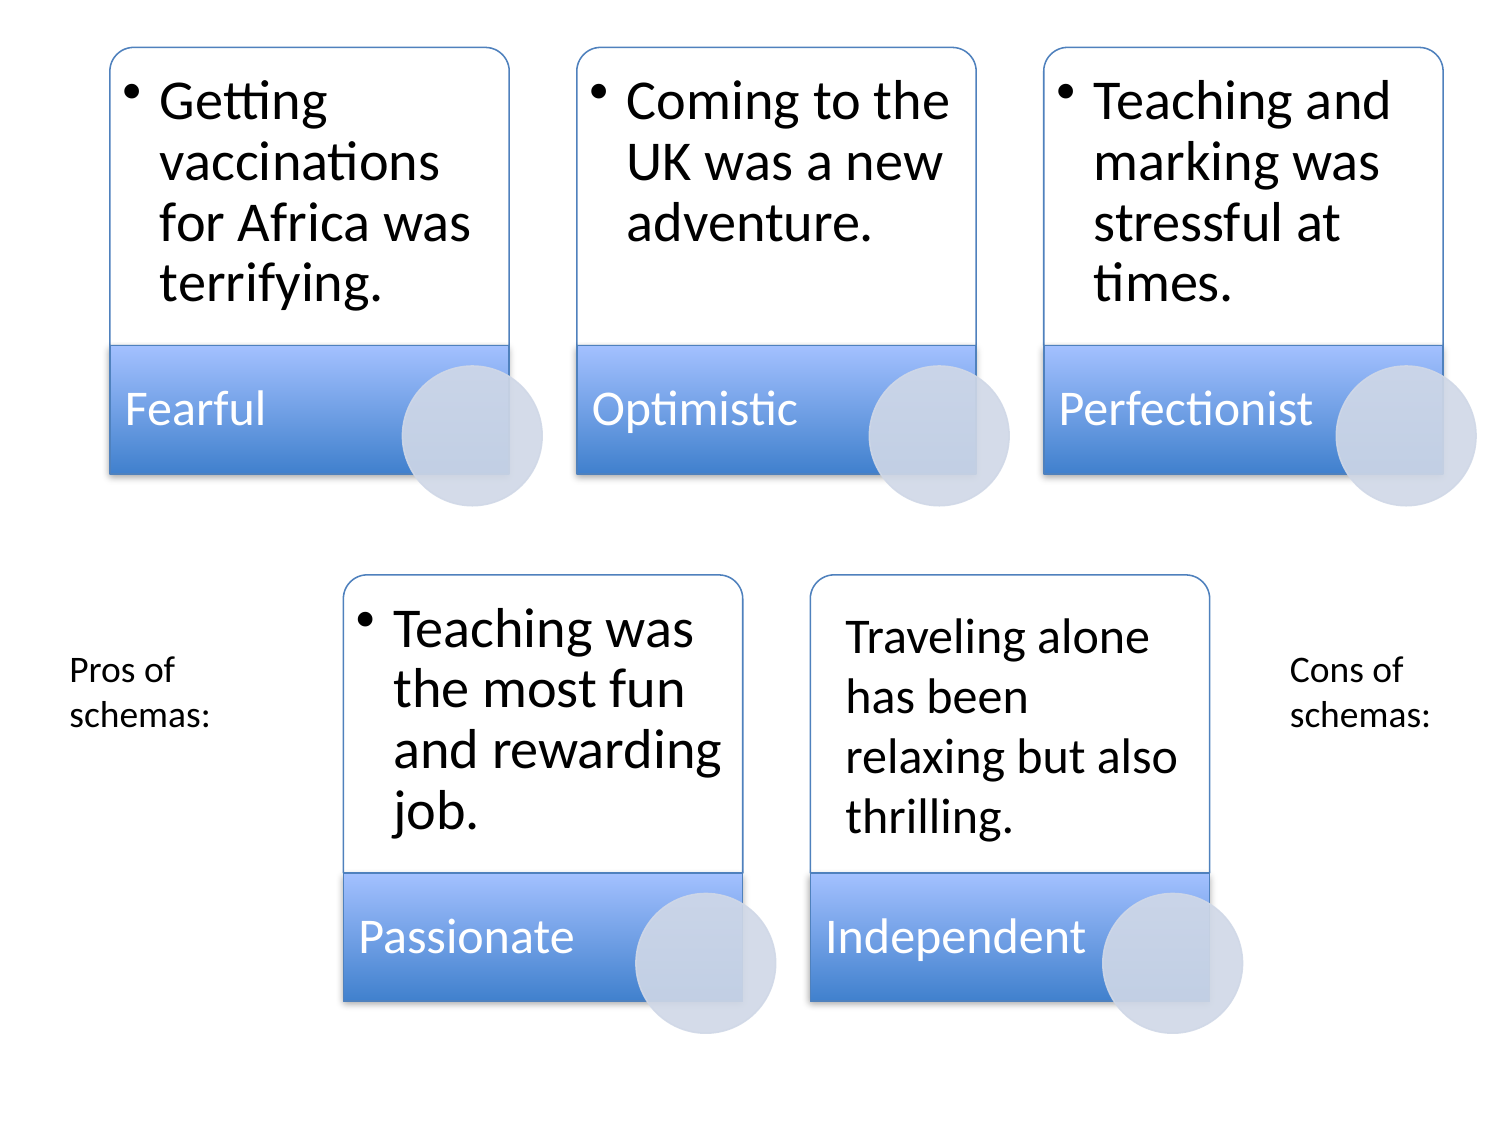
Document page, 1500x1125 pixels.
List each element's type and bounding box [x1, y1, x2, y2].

text_box [23, 46, 1500, 1035]
